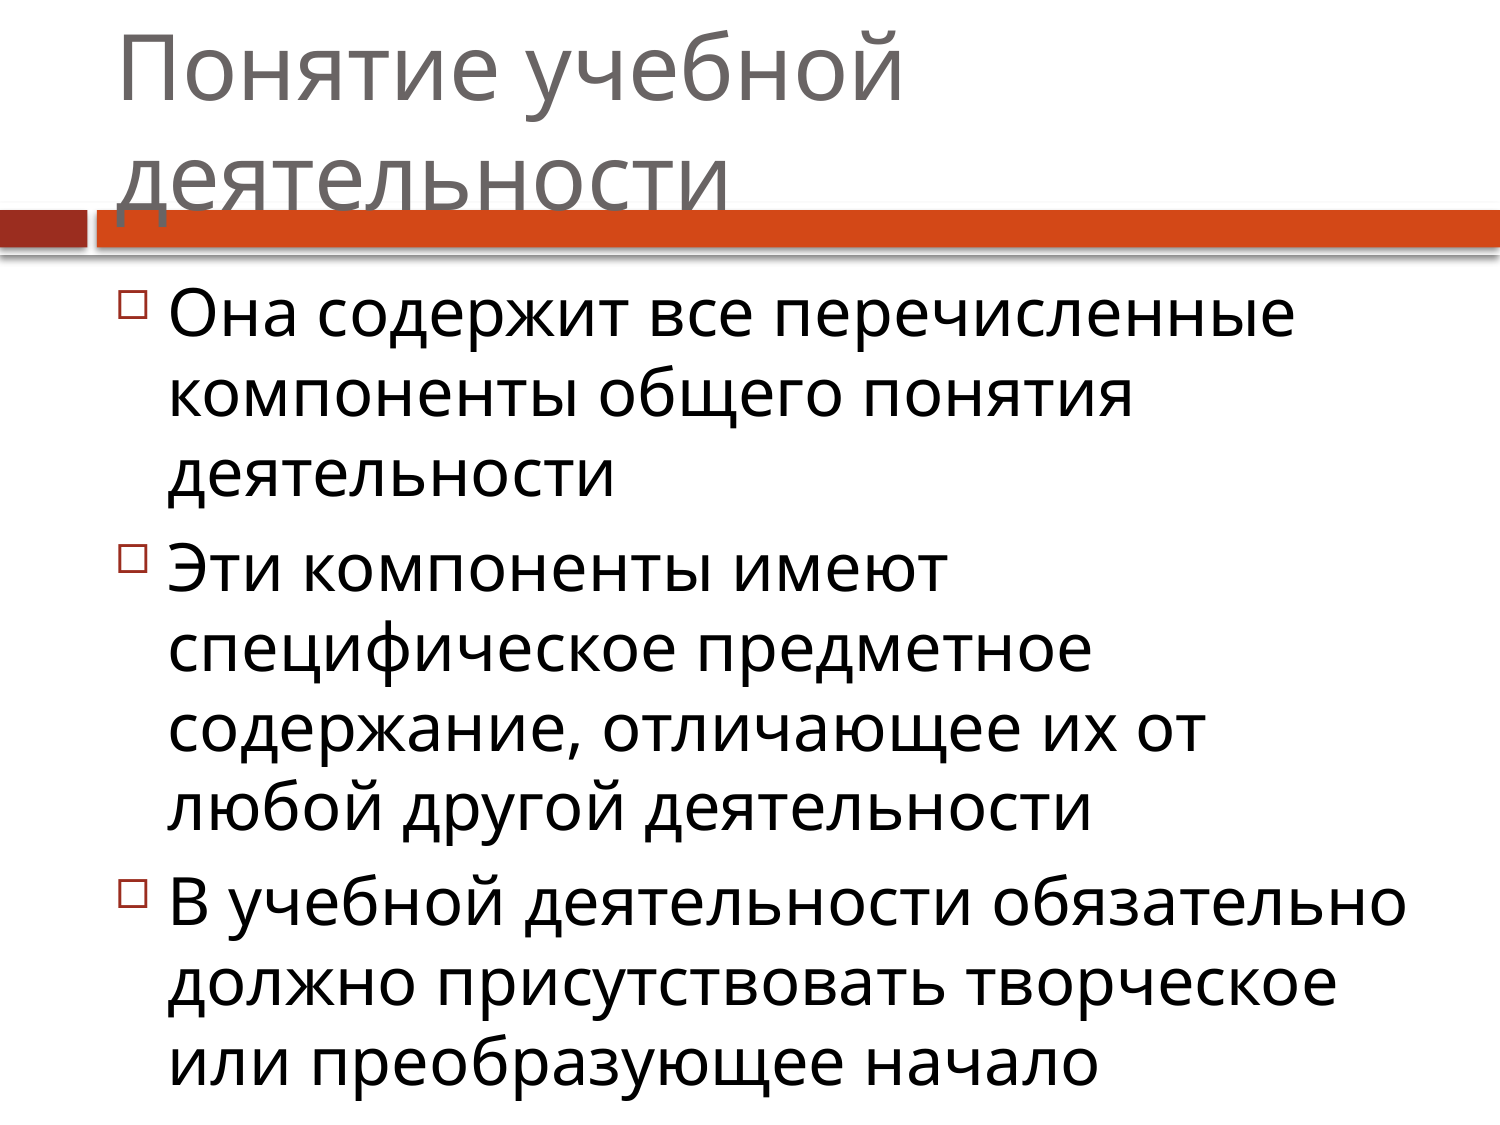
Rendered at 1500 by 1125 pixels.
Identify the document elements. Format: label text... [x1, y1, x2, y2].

title Понятие учебной деятельности [100, 37, 1438, 200]
list Она содержит все перечисленные компоненты общего понятия деятельности Эти компоненты имеют специфическое предметное содержание, отличающее их от любой другой деятельности В учебной деятельности обязательно должно присутствовать творческое или преобразующее начало [100, 262, 1438, 1005]
